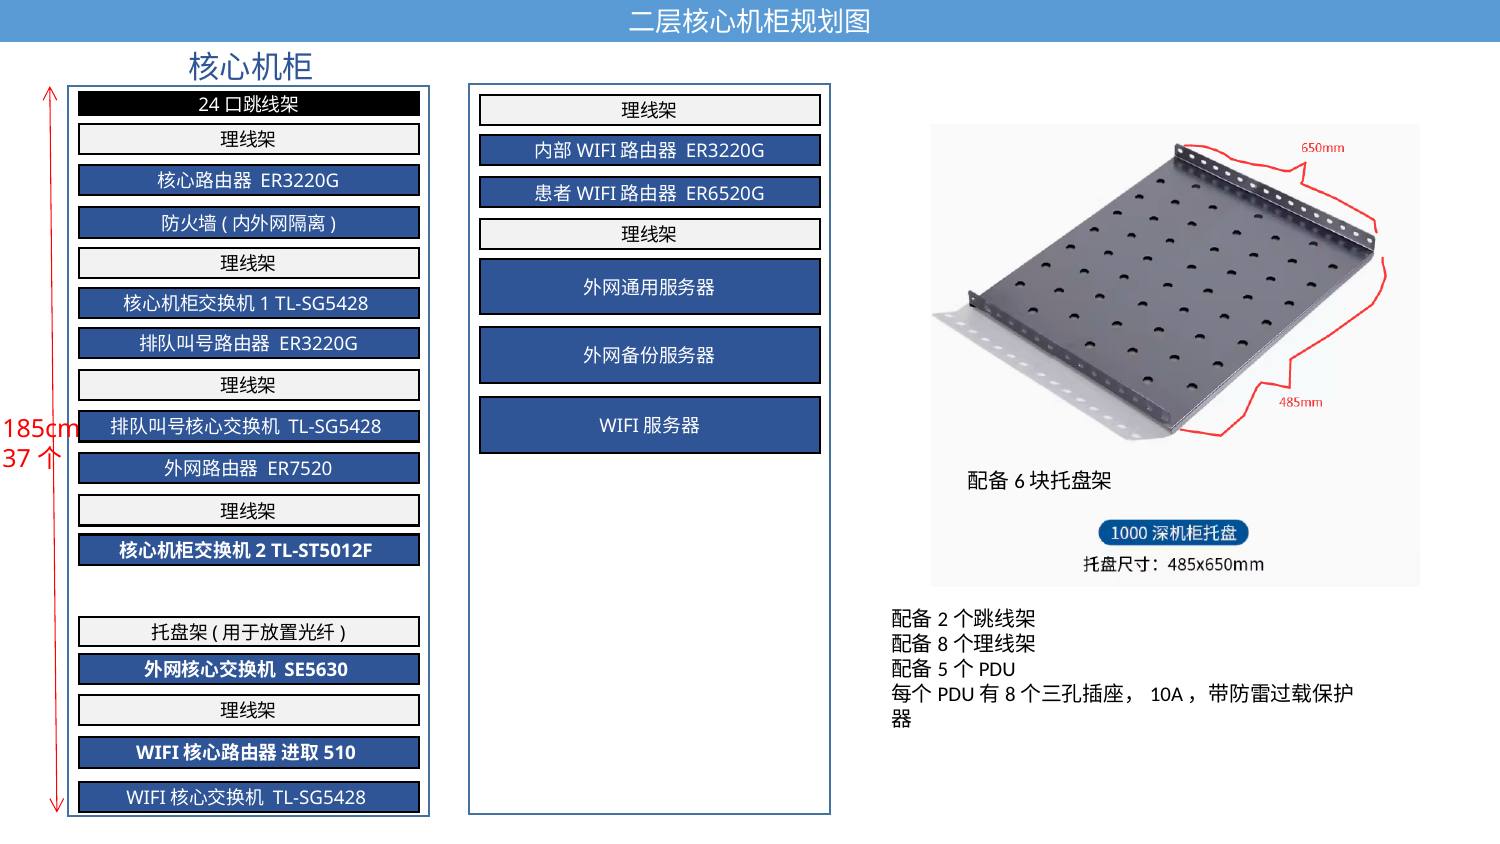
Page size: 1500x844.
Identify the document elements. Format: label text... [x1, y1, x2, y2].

text_box [468, 83, 831, 815]
text_box 外网核心交换机 SE5630 [78, 653, 420, 685]
text_box 核心路由器 ER3220G [78, 164, 420, 196]
text_box 外网通用服务器 [479, 258, 821, 315]
text_box 防火墙(内外网隔离) [78, 206, 420, 239]
text_box 二层核心机柜规划图 [0, 0, 1500, 43]
text_box 理线架 [479, 218, 821, 250]
text_box 理线架 [78, 247, 420, 279]
text_box 理线架 [479, 94, 821, 126]
text_box 核心机柜交换机1 TL-SG5428 [78, 287, 420, 319]
text_box 185cm 37个 [57, 405, 111, 480]
text_box 核心机柜 [173, 39, 354, 91]
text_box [49, 86, 57, 813]
text_box 排队叫号核心交换机 TL-SG5428 [78, 410, 420, 443]
text_box [67, 85, 430, 817]
text_box 排队叫号路由器 ER3220G [78, 327, 420, 359]
text_box 理线架 [78, 694, 420, 726]
text_box 核心机柜交换机2 TL-ST5012F [78, 533, 420, 566]
text_box 185cm 37个 [0, 405, 49, 480]
text_box 理线架 [78, 369, 420, 401]
text_box 理线架 [78, 494, 420, 527]
text_box 外网路由器 ER7520 [78, 452, 420, 484]
text_box 内部WIFI路由器 ER3220G [479, 134, 821, 166]
text_box WIFI服务器 [479, 396, 821, 454]
text_box WIFI核心路由器 进取510 [78, 736, 420, 769]
text_box 理线架 [78, 123, 420, 155]
text_box WIFI核心交换机 TL-SG5428 [78, 781, 420, 813]
text_box 24口跳线架 [78, 91, 420, 116]
picture [931, 124, 1420, 587]
text_box 外网备份服务器 [479, 326, 821, 384]
text_box 配备2个跳线架 配备8个理线架 配备5个PDU 每个PDU有8个三孔插座，10A，带防雷过载保护器 [876, 598, 1379, 738]
text_box 患者WIFI路由器 ER6520G [479, 176, 821, 208]
text_box 托盘架(用于放置光纤) [78, 616, 420, 647]
